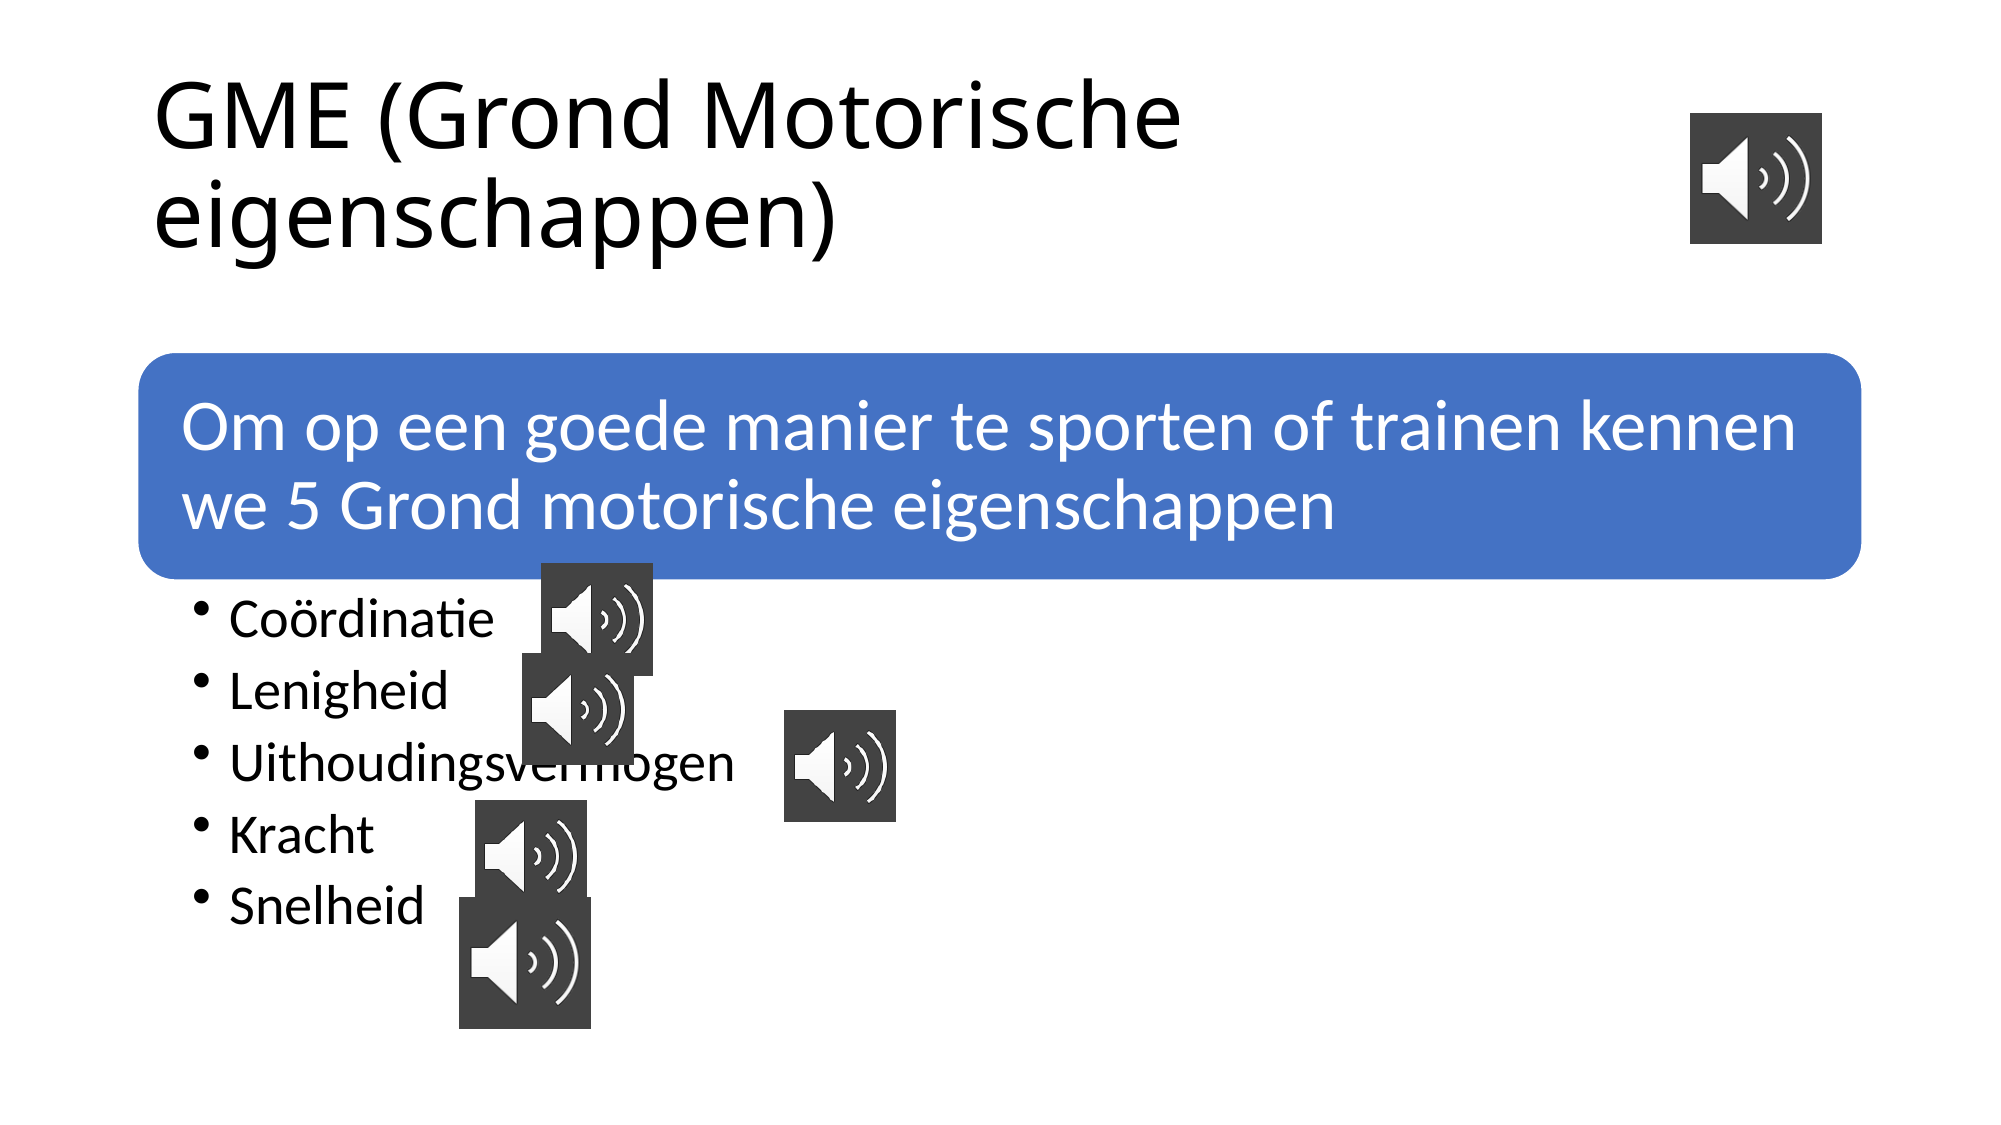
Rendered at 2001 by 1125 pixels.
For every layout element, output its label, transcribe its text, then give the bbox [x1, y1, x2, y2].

picture [1689, 111, 1823, 245]
title GME (Grond Motorische eigenschappen) [137, 59, 1863, 278]
picture [520, 562, 655, 767]
picture [783, 709, 898, 824]
picture [458, 798, 592, 1030]
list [137, 299, 1863, 1014]
